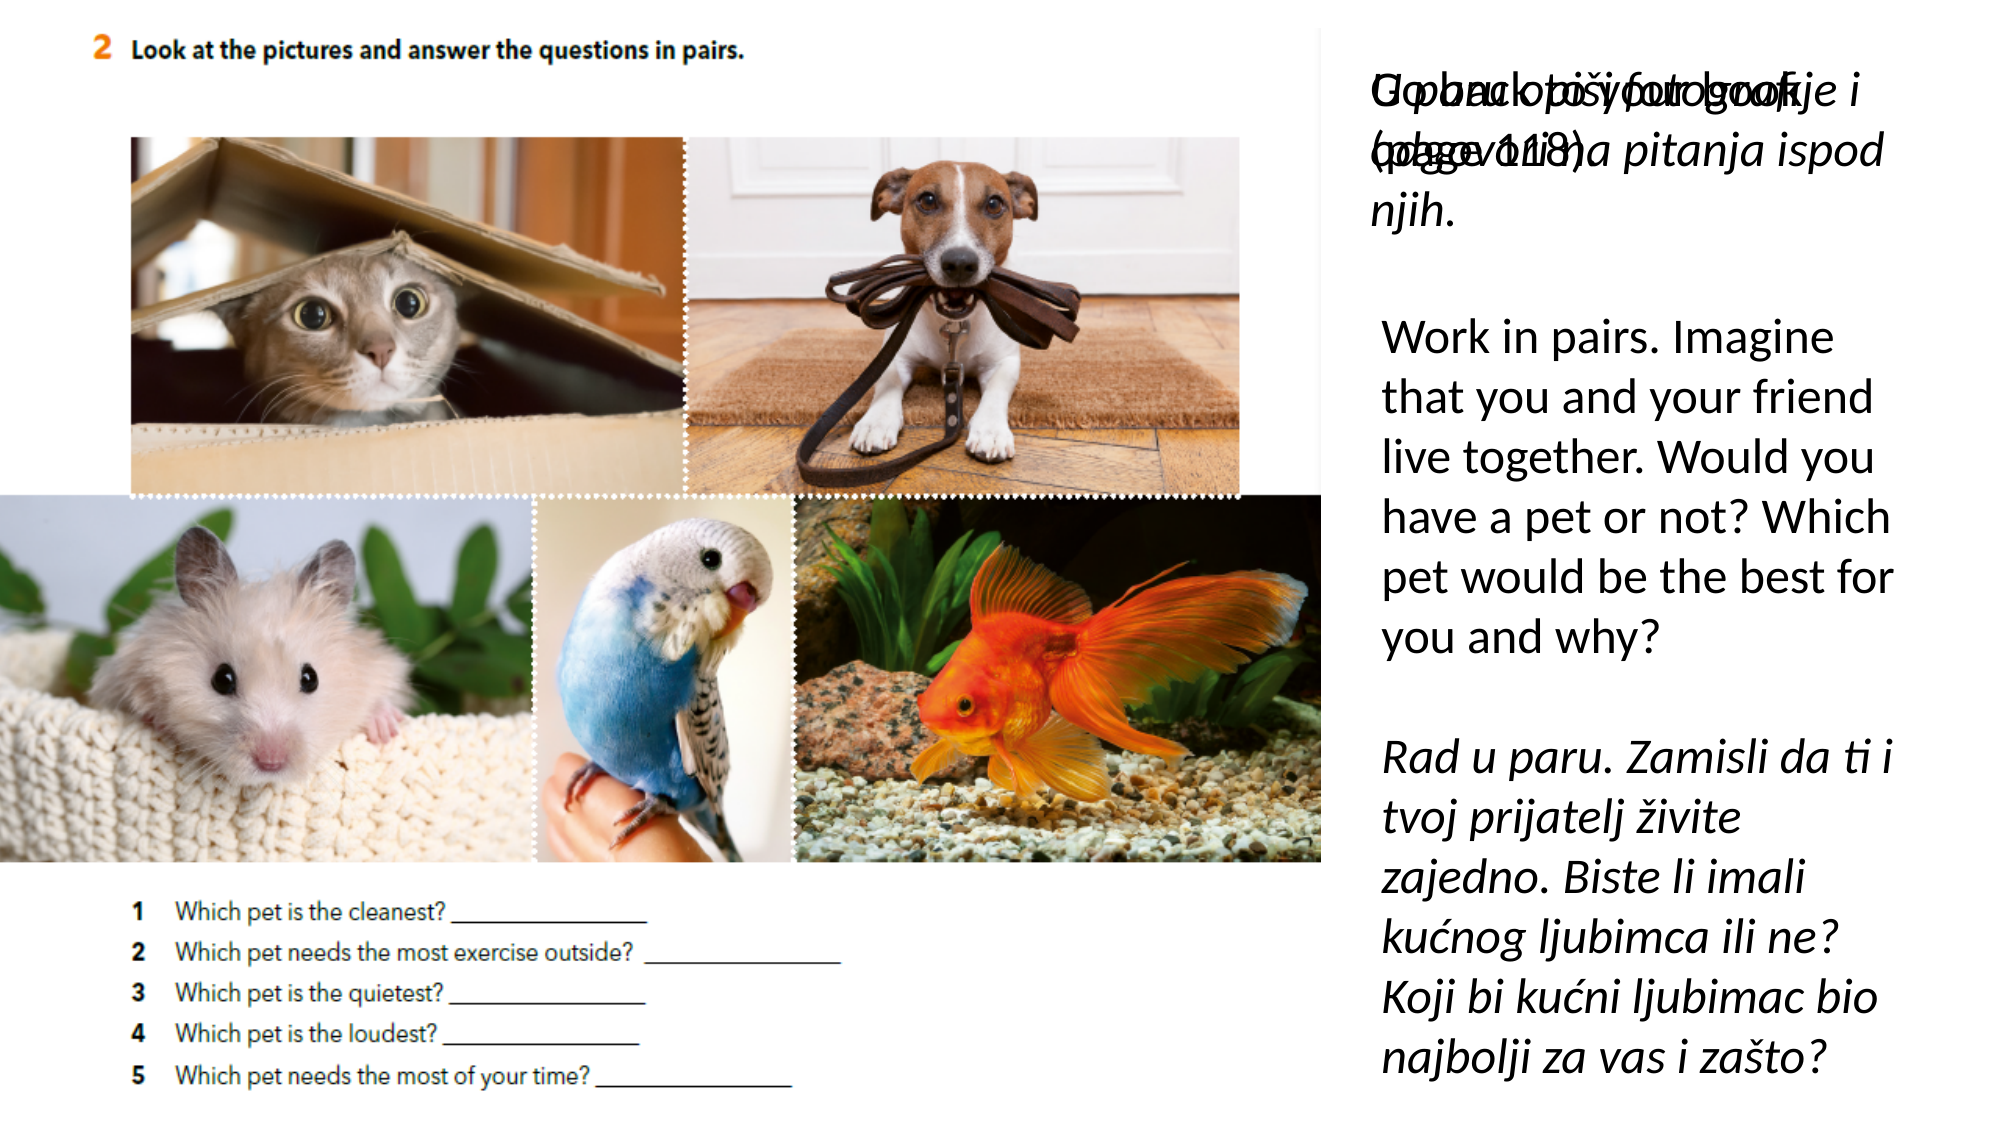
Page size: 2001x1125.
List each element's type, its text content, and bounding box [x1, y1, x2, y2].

text_box U paru opiši fotografije i odgovori na pitanja ispod njih. [1355, 48, 1916, 244]
picture [0, 28, 1321, 1097]
text_box Work in pairs. Imagine that you and your friend live together. Would you have a pet or not? Which pet would be the best for you and why? Rad u paru. Zamisli da ti i tvoj prijatelj živite zajedno. Biste li imali kućnog ljubimca ili ne? Koji bi kućni ljubimac bio najbolji za vas i zašto? [1366, 296, 1916, 1092]
